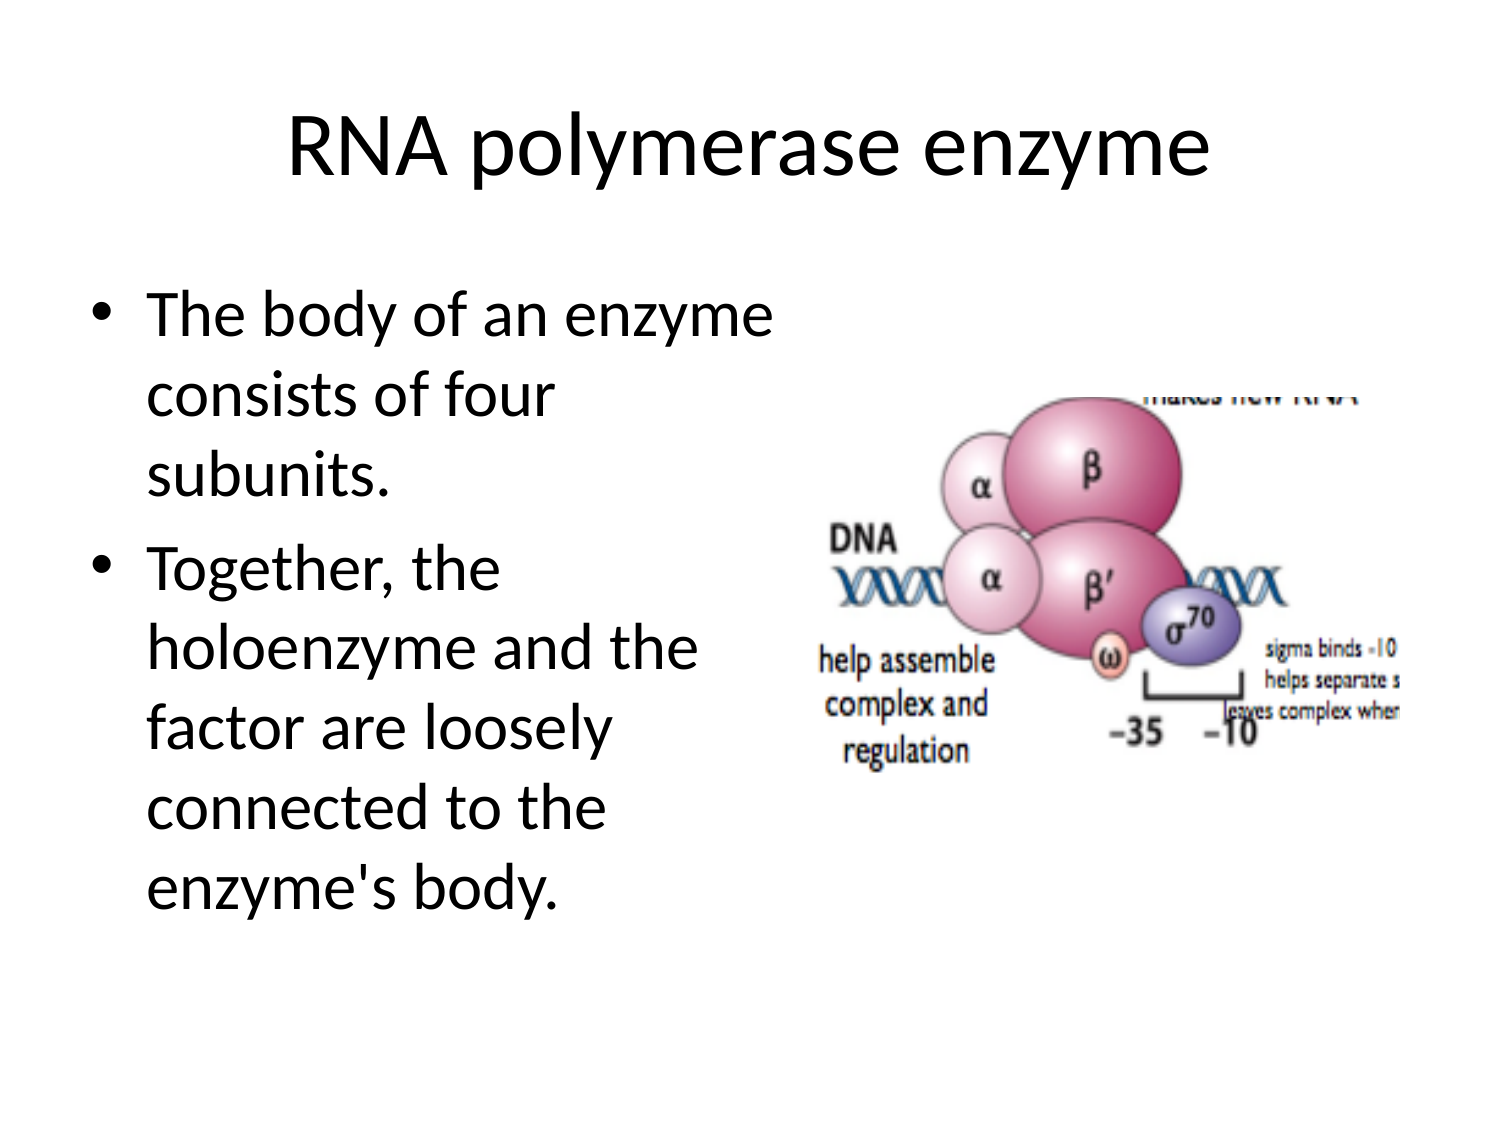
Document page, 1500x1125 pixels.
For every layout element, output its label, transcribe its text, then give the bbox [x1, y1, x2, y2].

title RNA polymerase enzyme [75, 45, 1425, 233]
list The body of an enzyme consists of four subunits. Together, the holoenzyme and the factor are loosely connected to the enzyme's body. [75, 262, 813, 1005]
picture [796, 396, 1400, 801]
